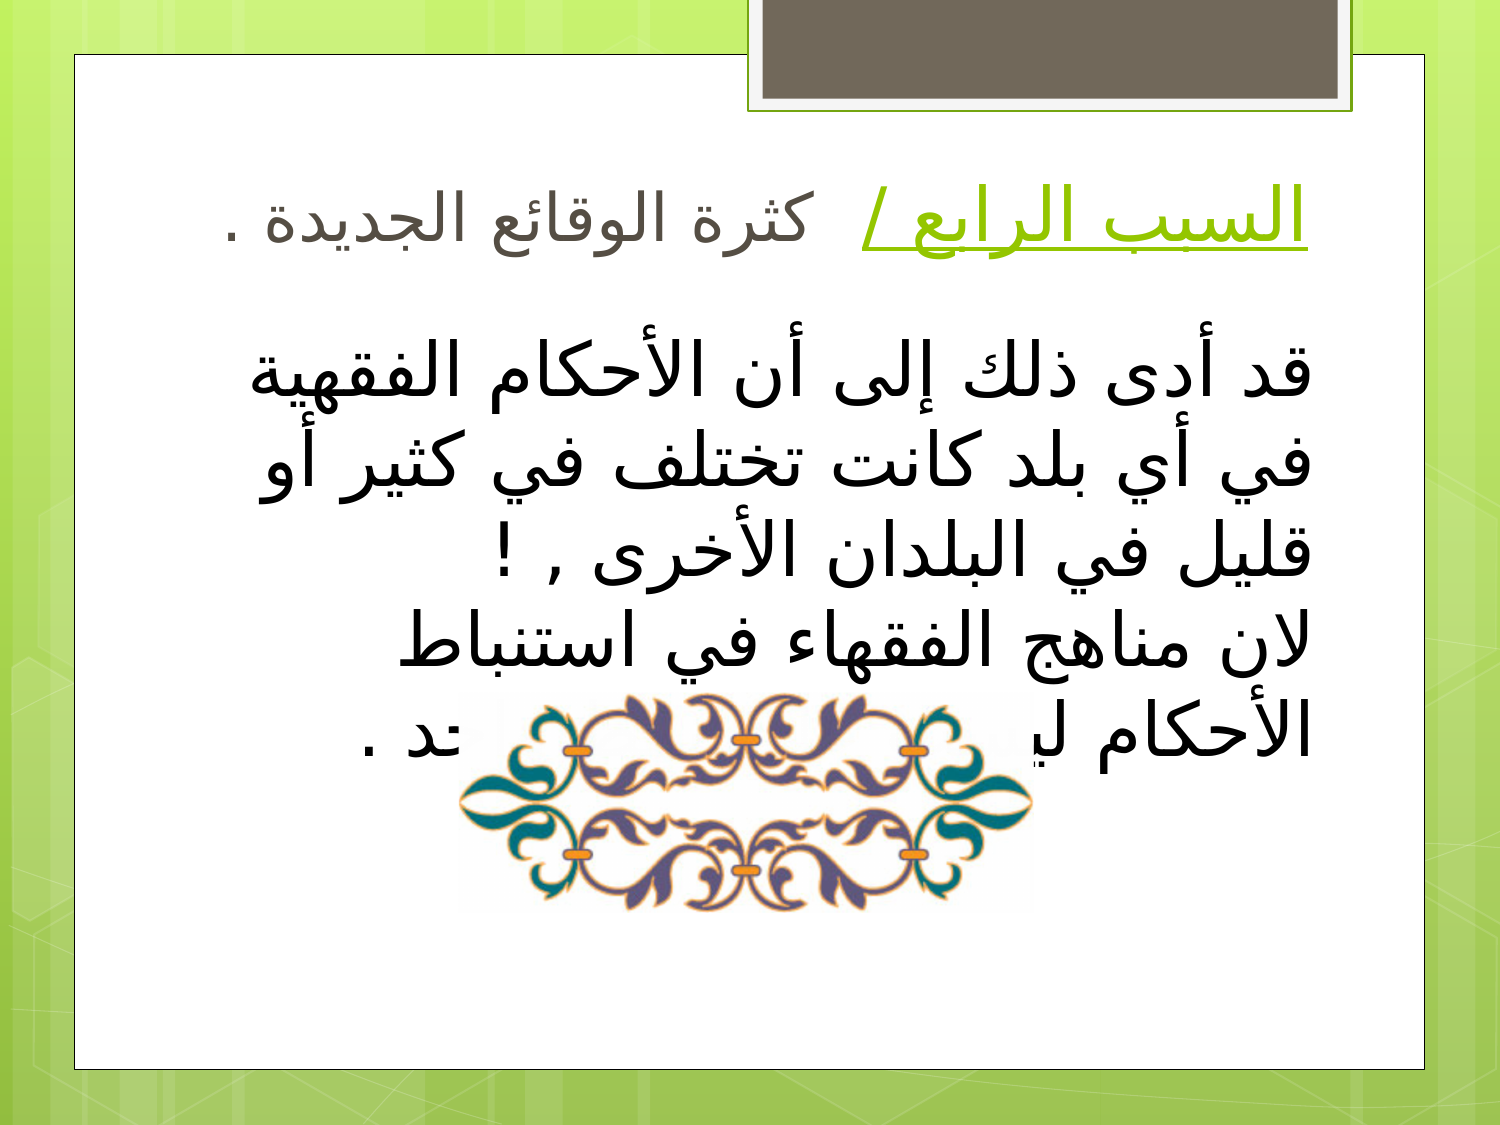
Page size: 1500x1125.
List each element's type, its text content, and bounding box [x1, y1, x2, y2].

title السبب الرابع / كثرة الوقائع الجديدة . [171, 256, 1324, 445]
text_box قد أدى ذلك إلى أن الأحكام الفقهية في أي بلد كانت تختلف في كثير أو قليل في البلدان الأخرى , ! لان مناهج الفقهاء في استنباط الأحكام ليست على نمط واحد . [206, 314, 1332, 780]
picture [459, 514, 1033, 1091]
